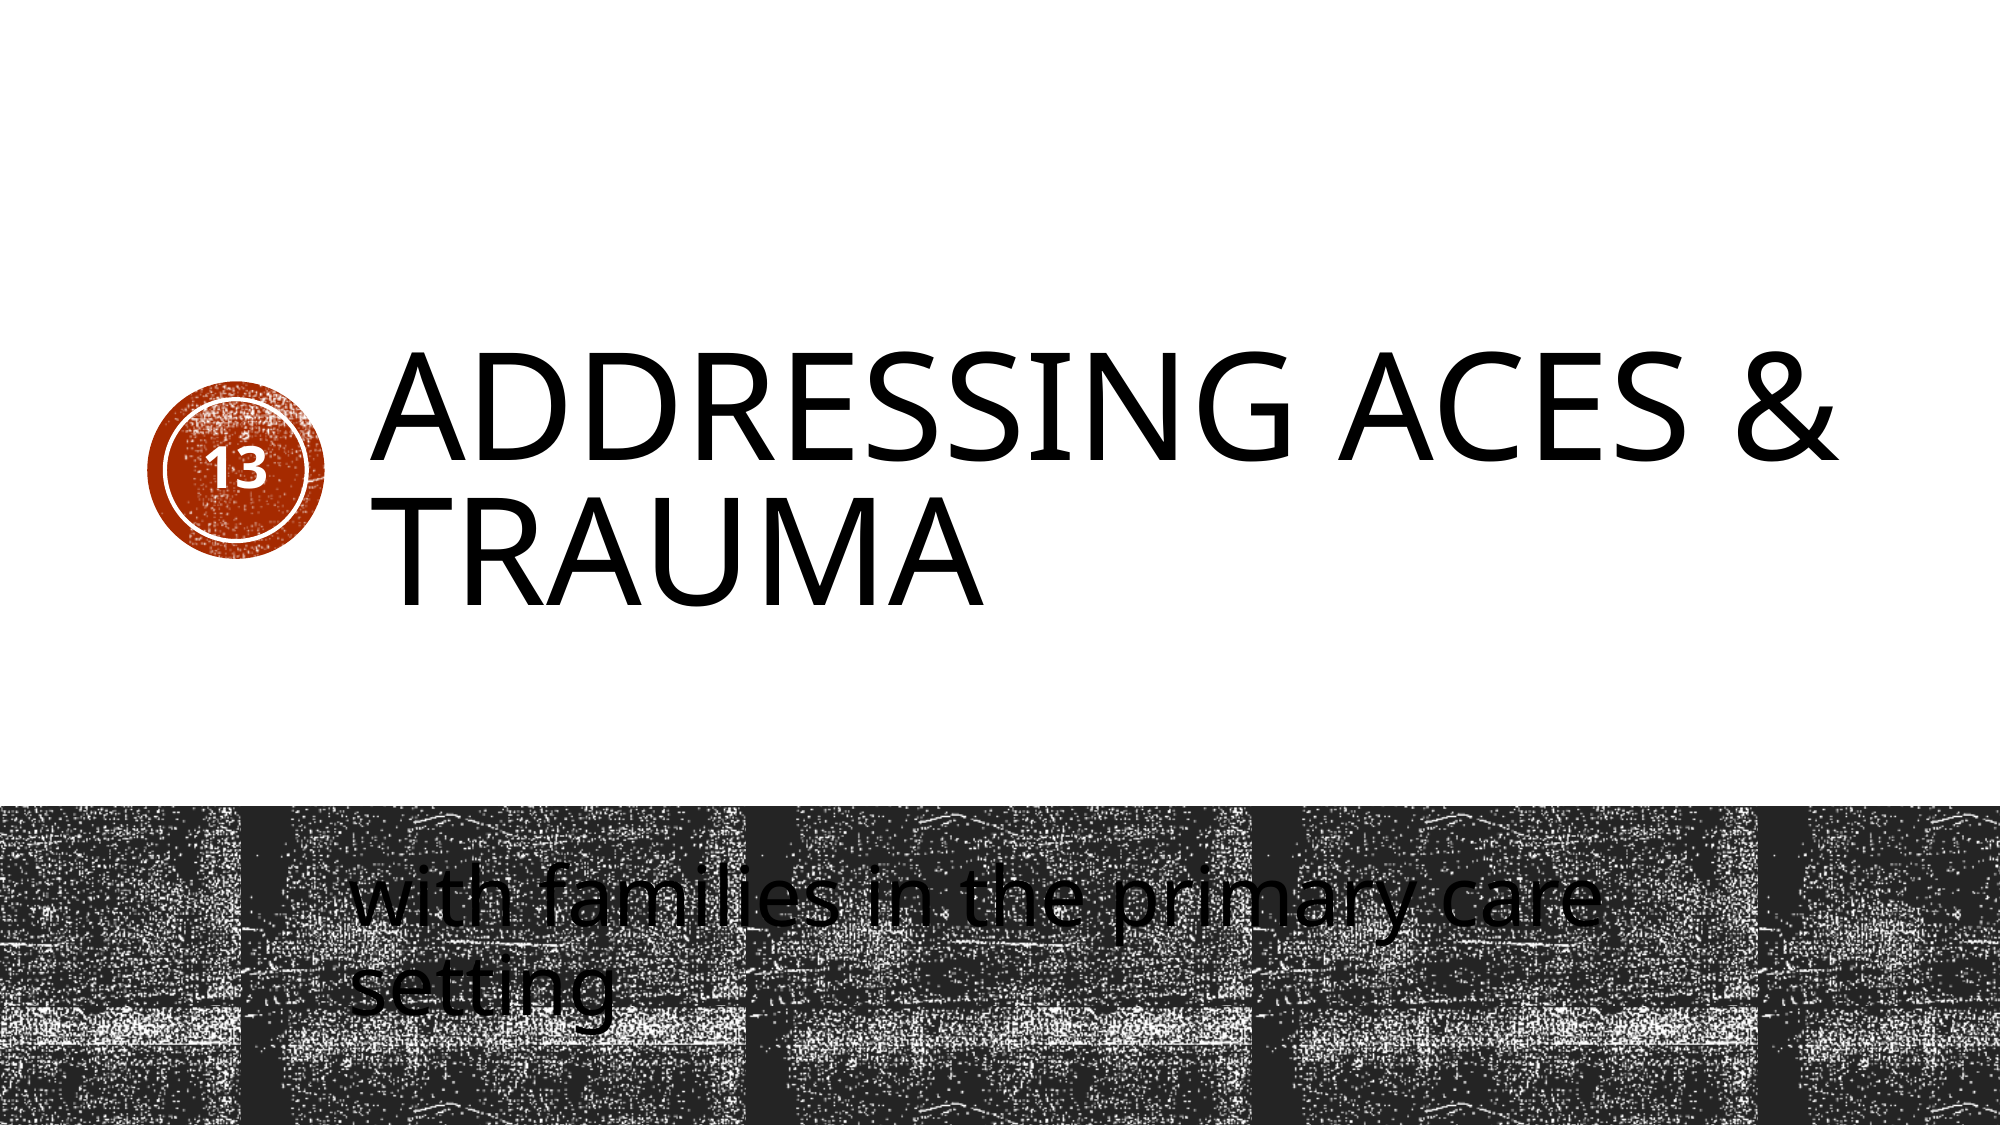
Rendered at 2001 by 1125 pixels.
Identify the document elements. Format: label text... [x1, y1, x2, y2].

title Addressing aces & trauma [355, 201, 1878, 779]
list with families in the primary care setting [333, 846, 1900, 1022]
slide_number 13 [138, 411, 334, 530]
